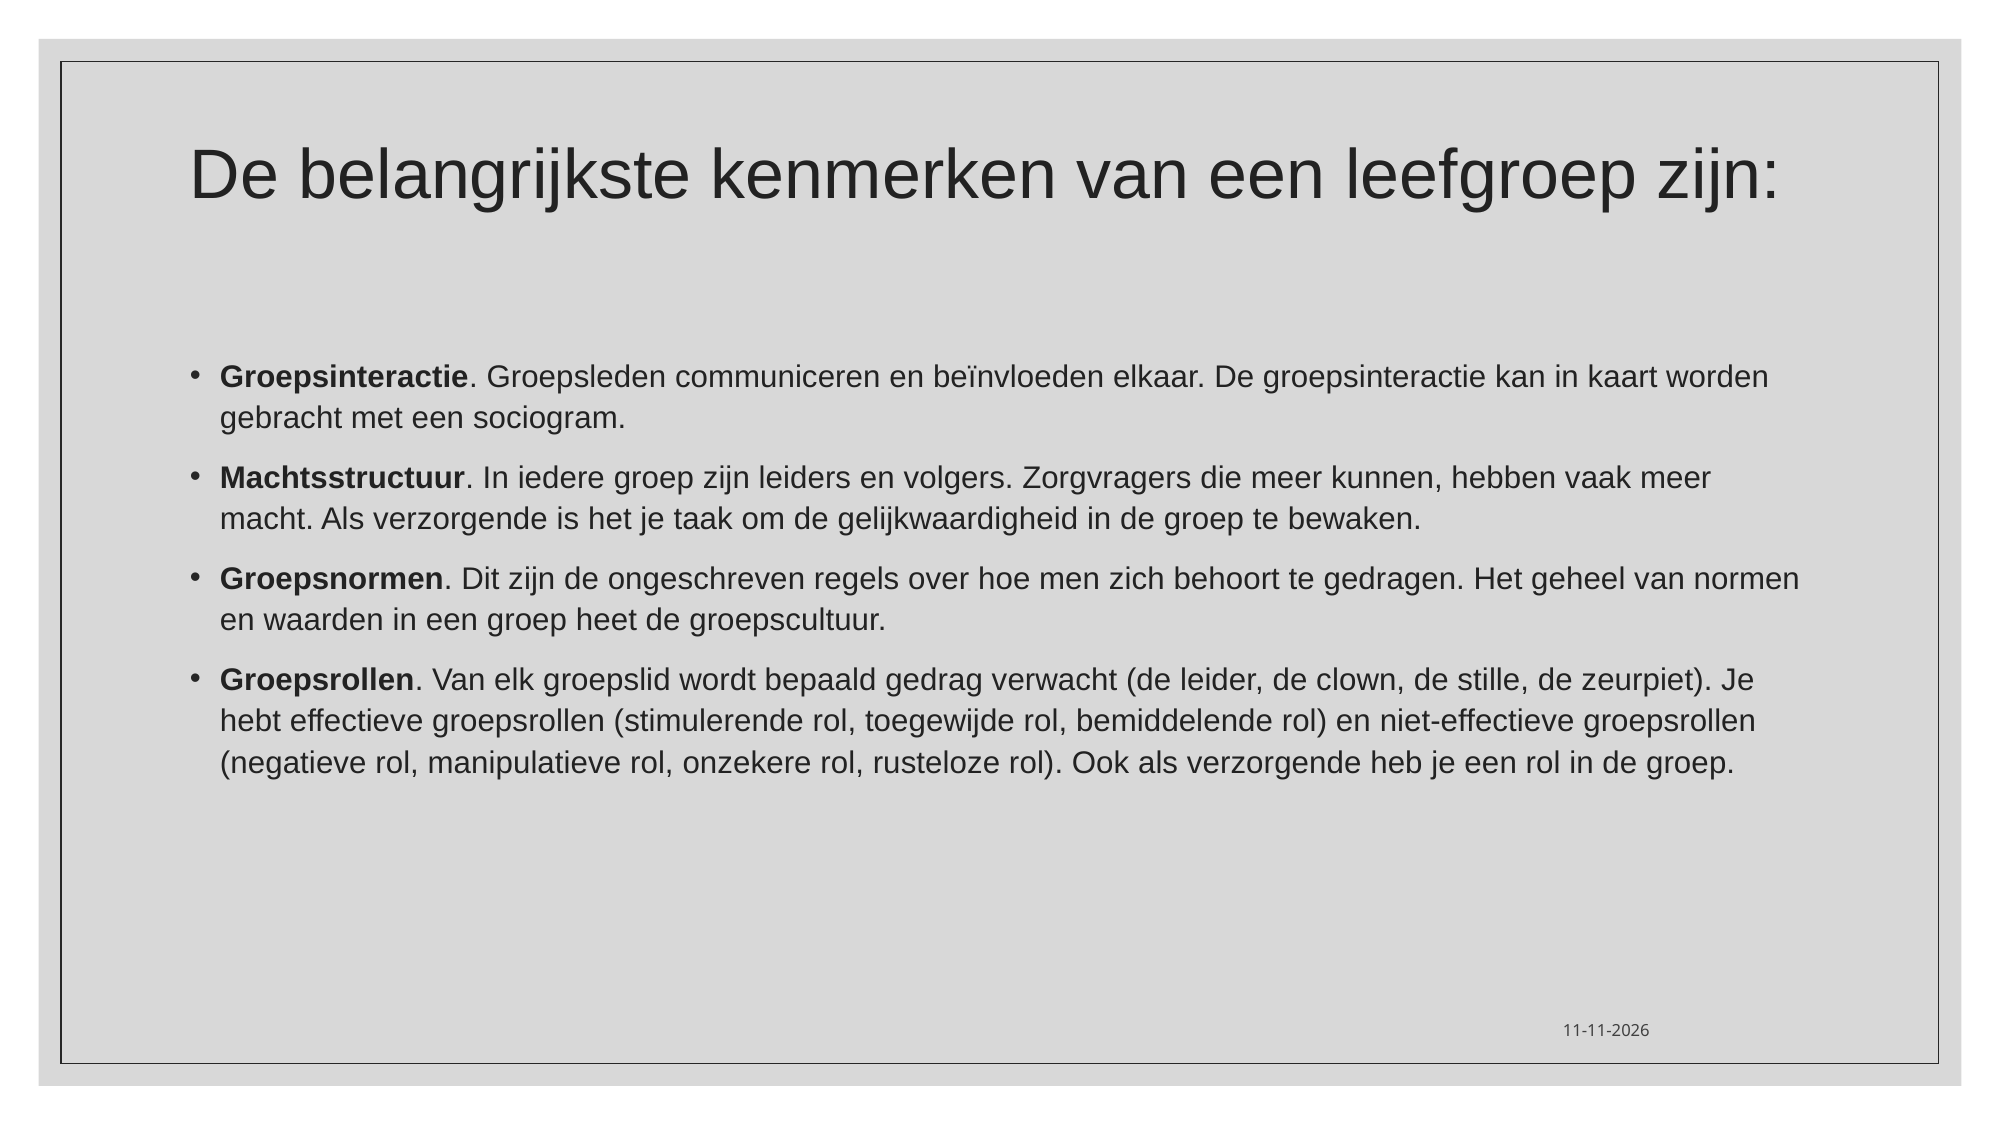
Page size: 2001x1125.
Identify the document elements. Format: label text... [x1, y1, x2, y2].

list Groepsinteractie. Groepsleden communiceren en beïnvloeden elkaar. De groepsinteractie kan in kaart worden gebracht met een sociogram. Machtsstructuur. In iedere groep zijn leiders en volgers. Zorgvragers die meer kunnen, hebben vaak meer macht. Als verzorgende is het je taak om de gelijkwaardigheid in de groep te bewaken. Groepsnormen. Dit zijn de ongeschreven regels over hoe men zich behoort te gedragen. Het geheel van normen en waarden in een groep heet de groepscultuur. Groepsrollen. Van elk groepslid wordt bepaald gedrag verwacht (de leider, de clown, de stille, de zeurpiet). Je hebt effectieve groepsrollen (stimulerende rol, toegewijde rol, bemiddelende rol) en niet-effectieve groepsrollen (negatieve rol, manipulatieve rol, onzekere rol, rusteloze rol). Ook als verzorgende heb je een rol in de groep. [174, 345, 1825, 977]
title De belangrijkste kenmerken van een leefgroep zijn: [174, 105, 1825, 331]
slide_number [1190, 990, 1665, 1050]
